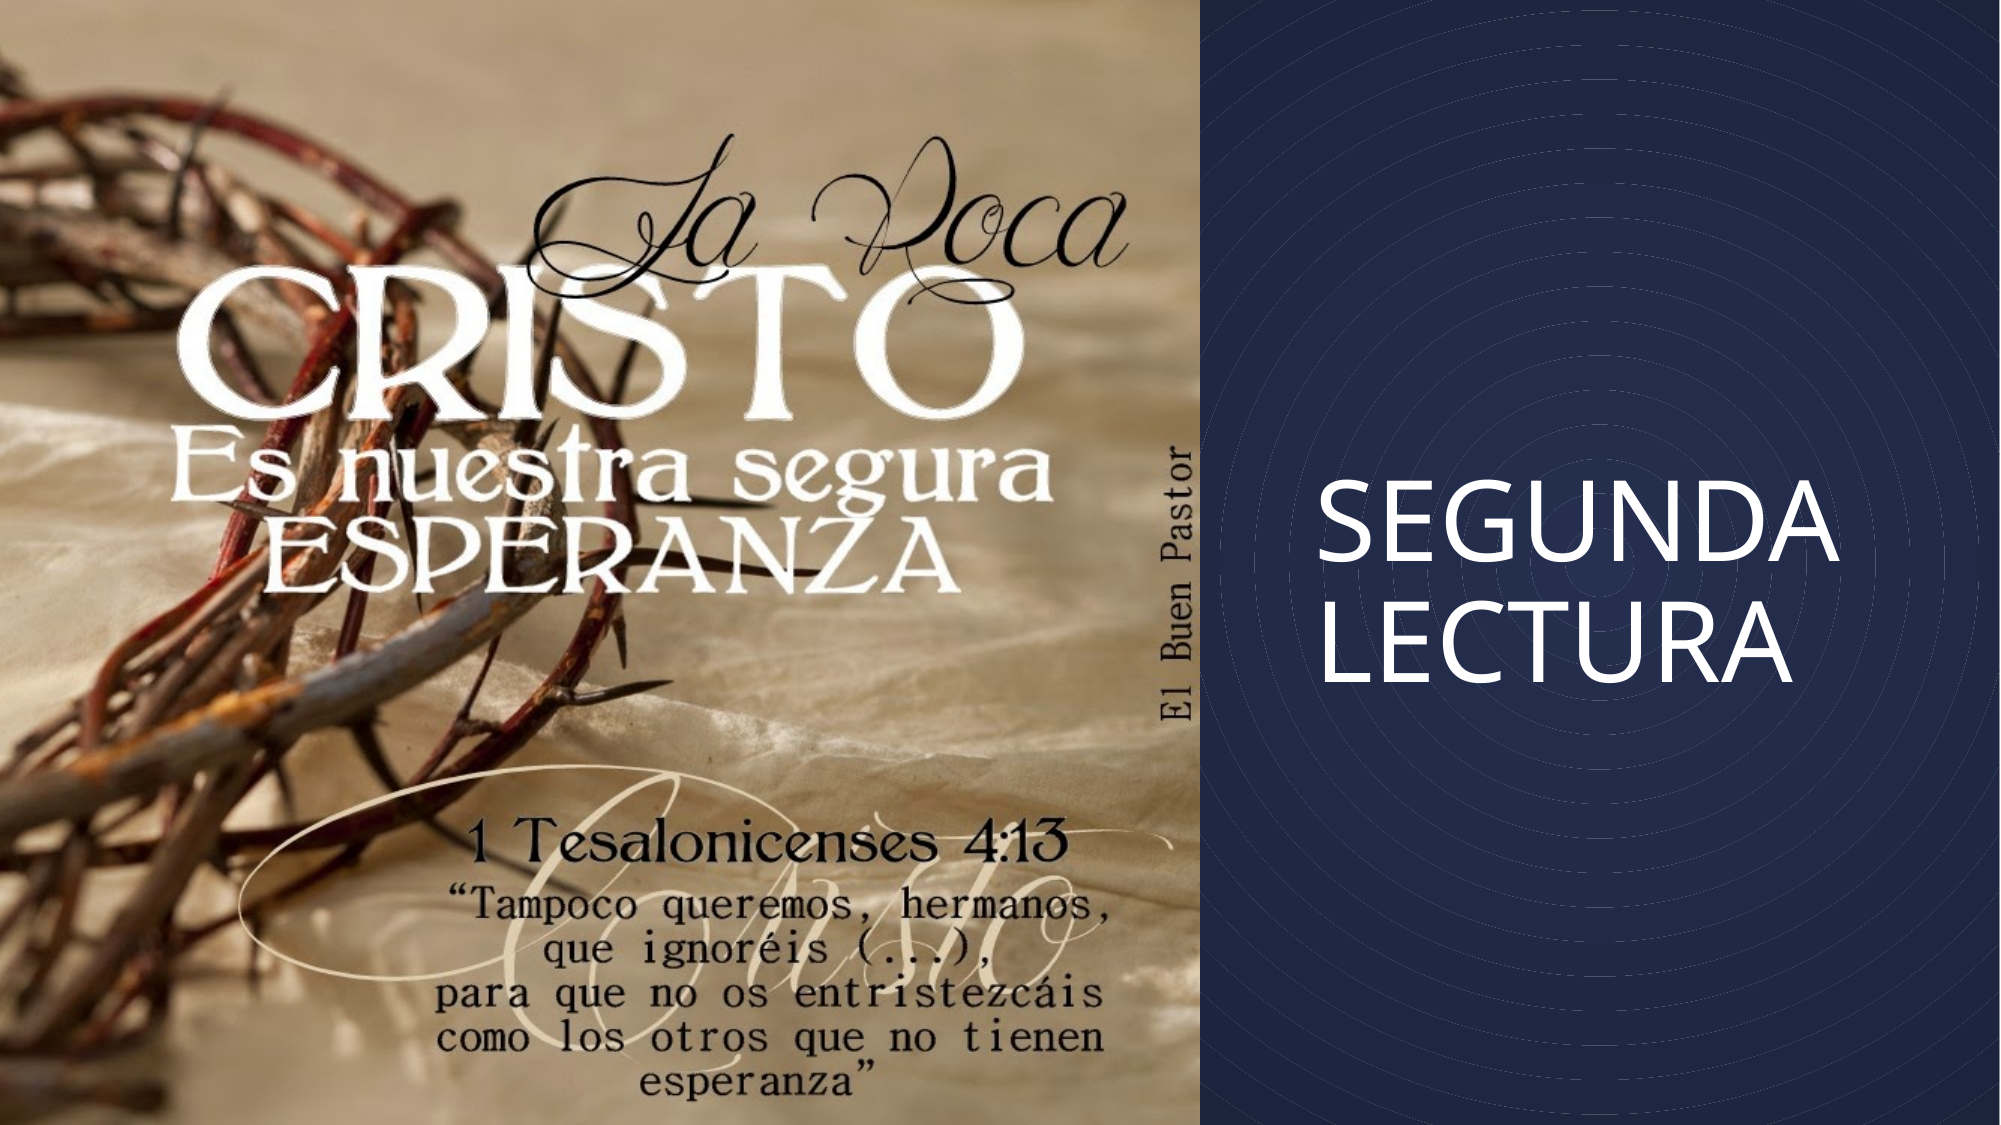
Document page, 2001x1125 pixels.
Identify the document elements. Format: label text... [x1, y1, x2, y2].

title SEGUNDA LECTURA [1299, 387, 1898, 715]
picture [0, 0, 1200, 1125]
